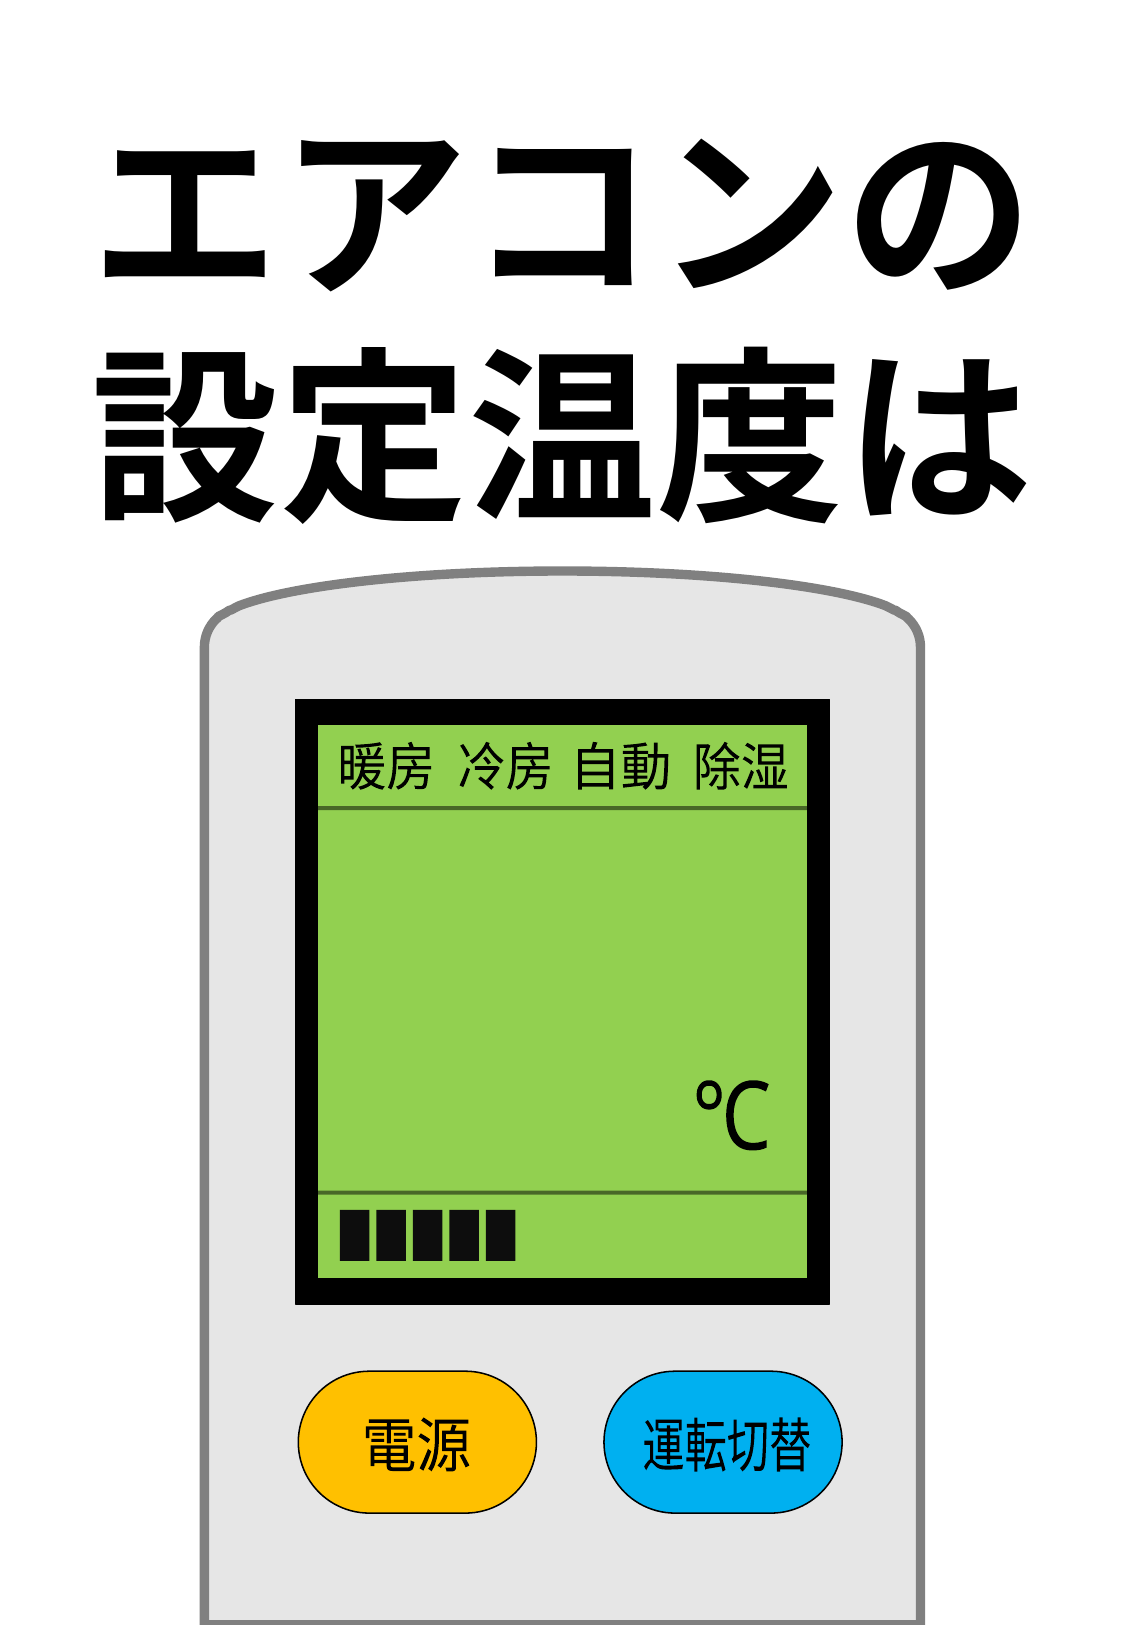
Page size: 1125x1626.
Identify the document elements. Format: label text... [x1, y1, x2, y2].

text_box エアコンの 設定温度は [0, 86, 1125, 552]
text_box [204, 570, 921, 1625]
